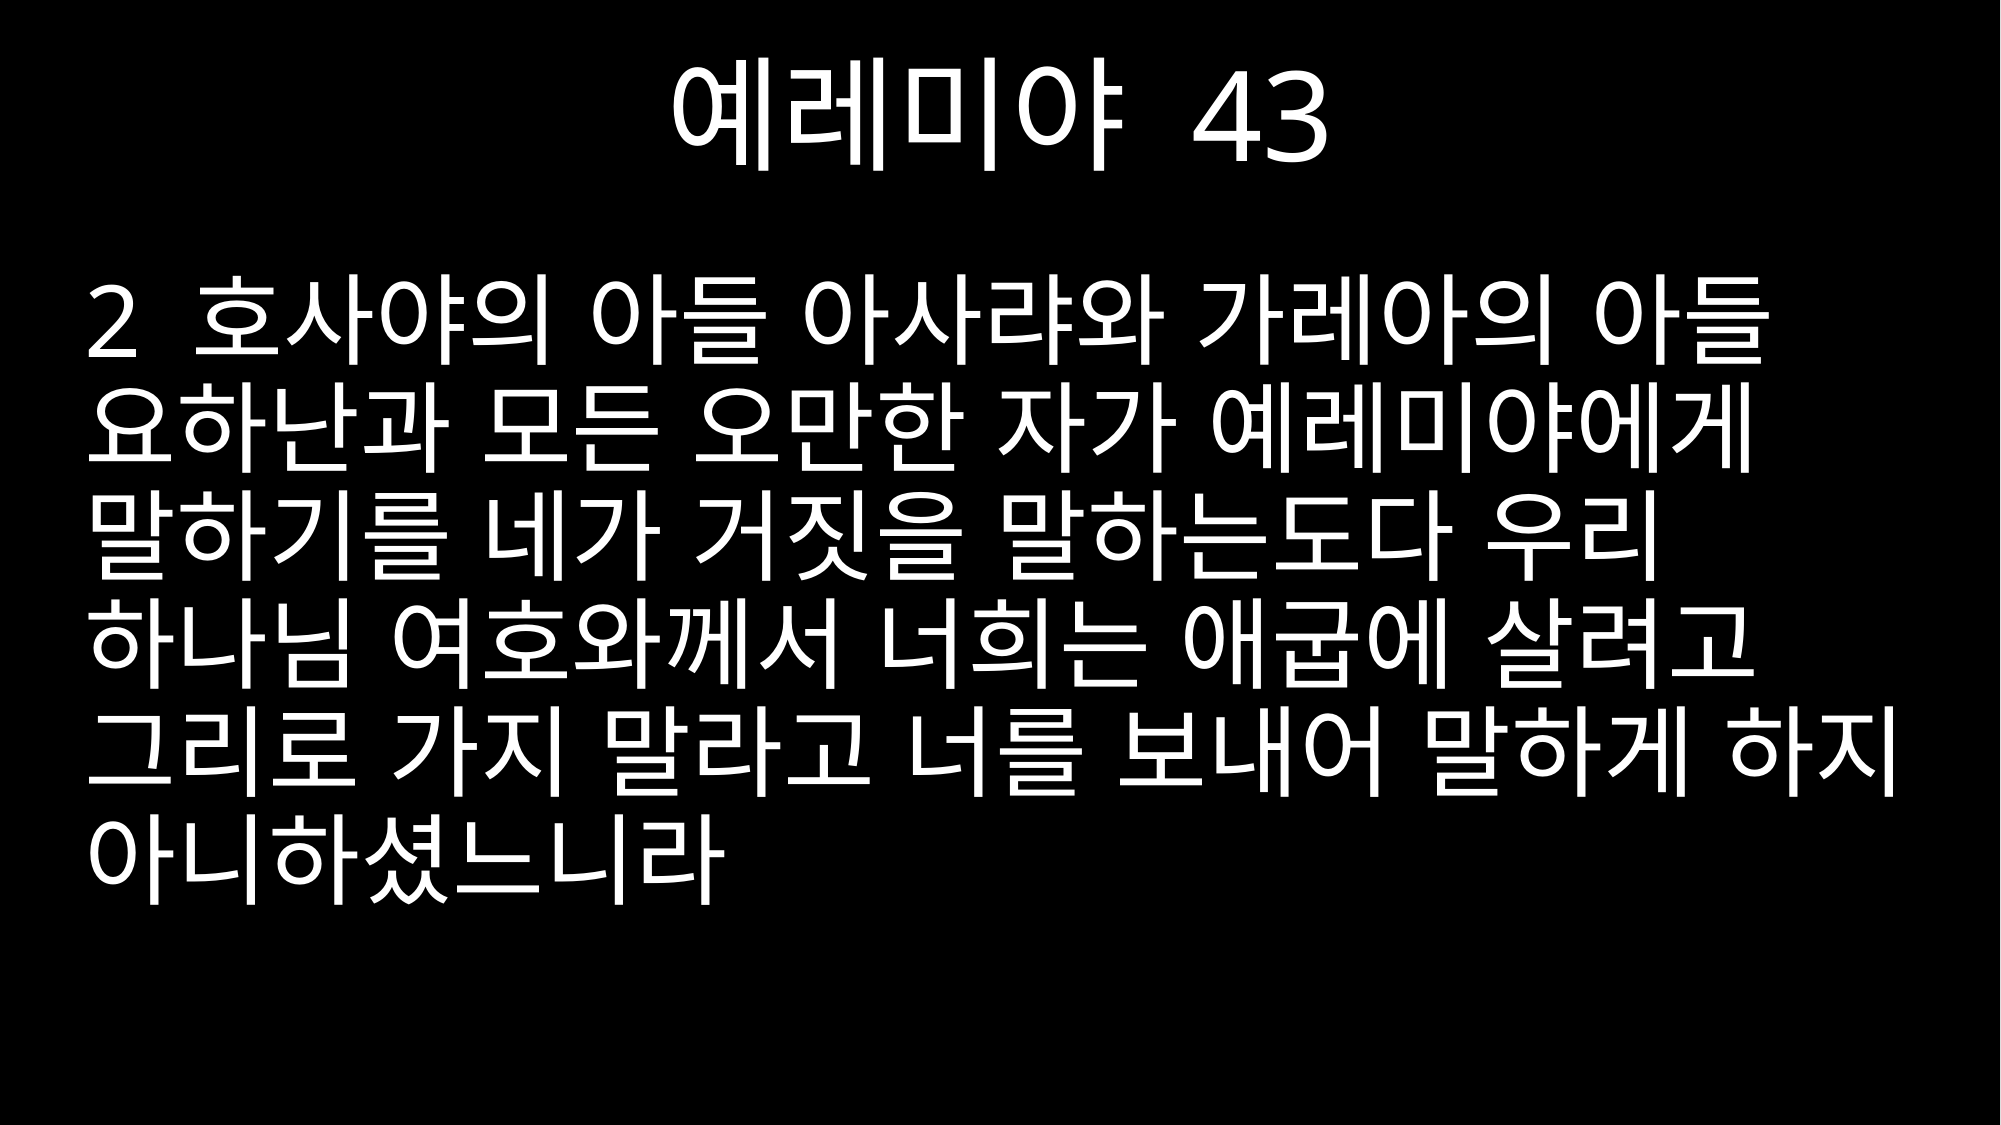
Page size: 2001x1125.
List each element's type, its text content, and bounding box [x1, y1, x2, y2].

footer 예레미야 43 [0, 32, 2000, 192]
picture [0, 0, 2001, 1125]
list 2 호사야의 아들 아사랴와 가레아의 아들 요하난과 모든 오만한 자가 예레미야에게 말하기를 네가 거짓을 말하는도다 우리 하나님 여호와께서 너희는 애굽에 살려고 그리로 가지 말라고 너를 보내어 말하게 하지 아니하셨느니라 [69, 263, 1953, 423]
